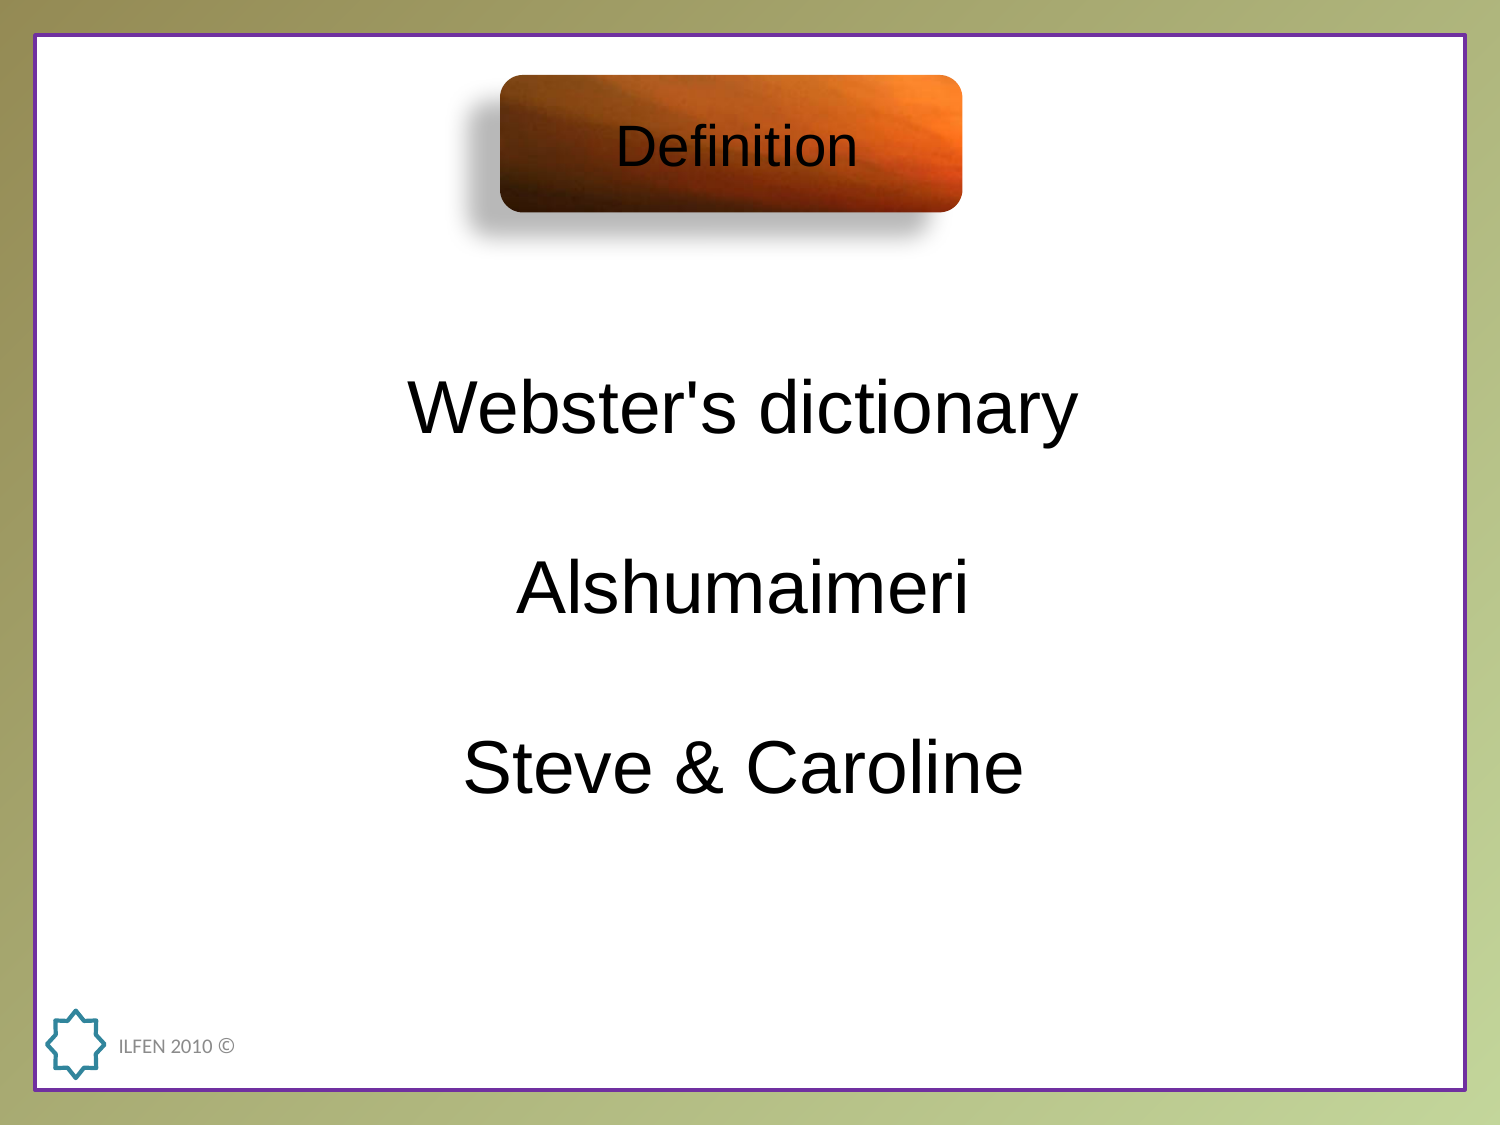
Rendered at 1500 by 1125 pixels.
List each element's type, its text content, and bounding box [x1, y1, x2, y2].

text_box Webster's dictionary Alshumaimeri Steve & Caroline [112, 261, 1375, 1125]
text_box Definition [462, 100, 1013, 186]
text_box [497, 186, 965, 215]
text_box [497, 72, 965, 100]
slide_number [45, 1016, 106, 1077]
